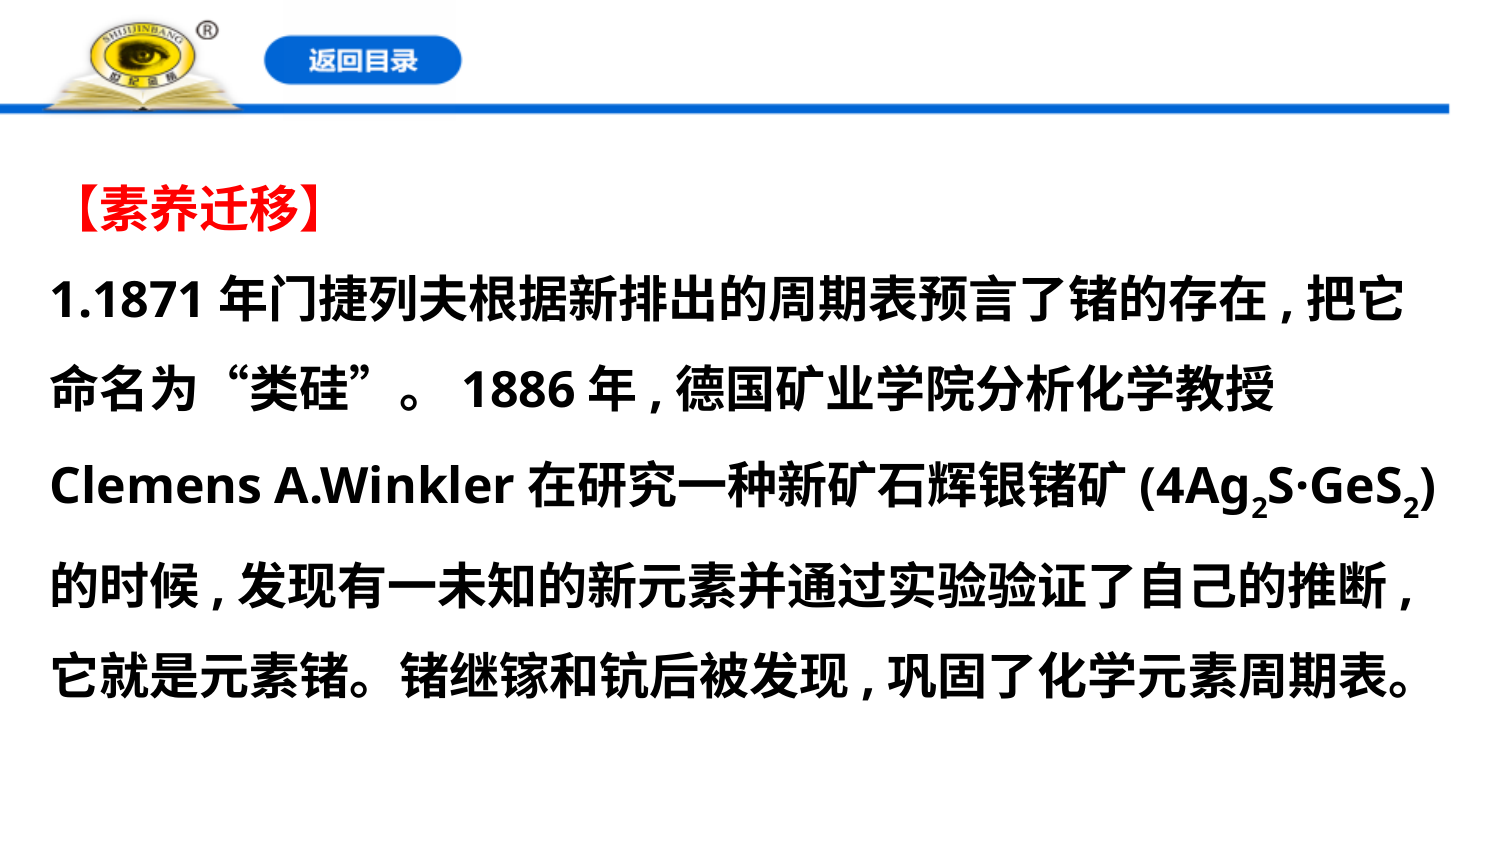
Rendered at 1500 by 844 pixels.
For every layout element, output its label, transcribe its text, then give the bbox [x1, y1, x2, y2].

picture [0, 0, 1500, 844]
text_box 【素养迁移】 1.1871年门捷列夫根据新排出的周期表预言了锗的存在,把它命名为“类硅”。1886年,德国矿业学院分析化学教授Clemens A.Winkler在研究一种新矿石辉银锗矿(4Ag2S·GeS2)的时候,发现有一未知的新元素并通过实验验证了自己的推断,它就是元素锗。锗继镓和钪后被发现,巩固了化学元素周期表。 [34, 140, 1460, 712]
